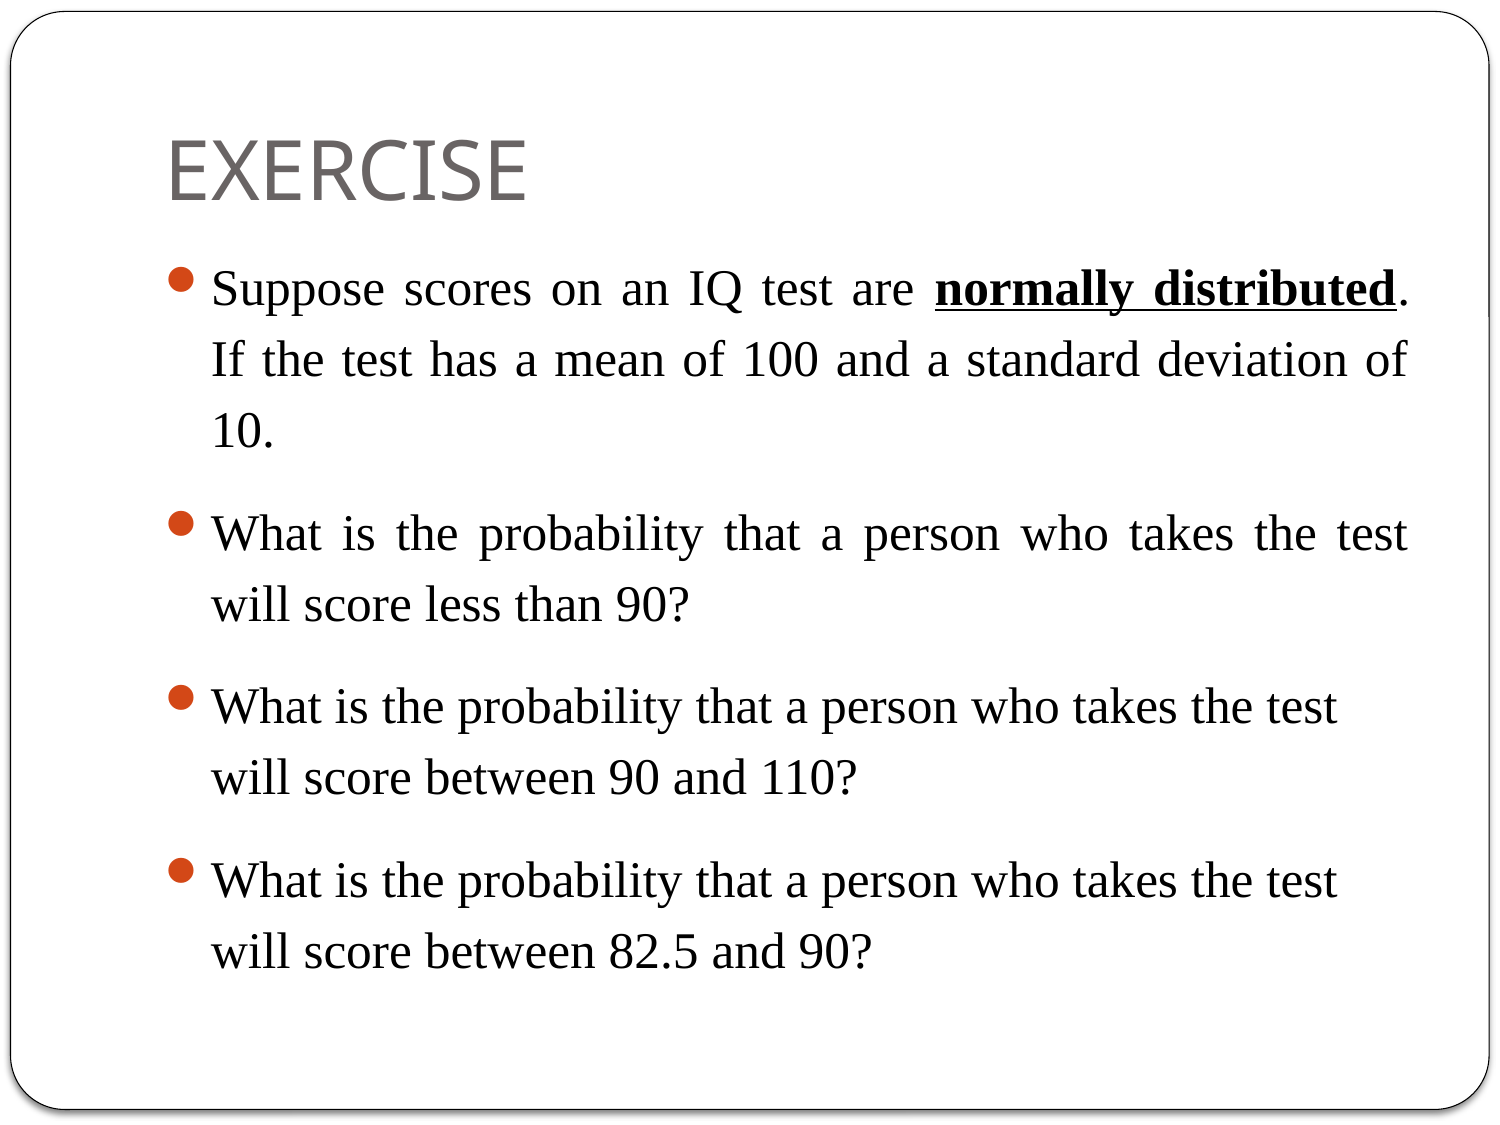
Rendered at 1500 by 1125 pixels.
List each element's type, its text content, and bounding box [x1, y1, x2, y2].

title EXERCISE [150, 45, 1425, 233]
list Suppose scores on an IQ test are normally distributed. If the test has a mean of 100 and a standard deviation of 10. What is the probability that a person who takes the test will score less than 90? What is the probability that a person who takes the test will score between 90 and 110? What is the probability that a person who takes the test will score between 82.5 and 90? [150, 237, 1425, 988]
